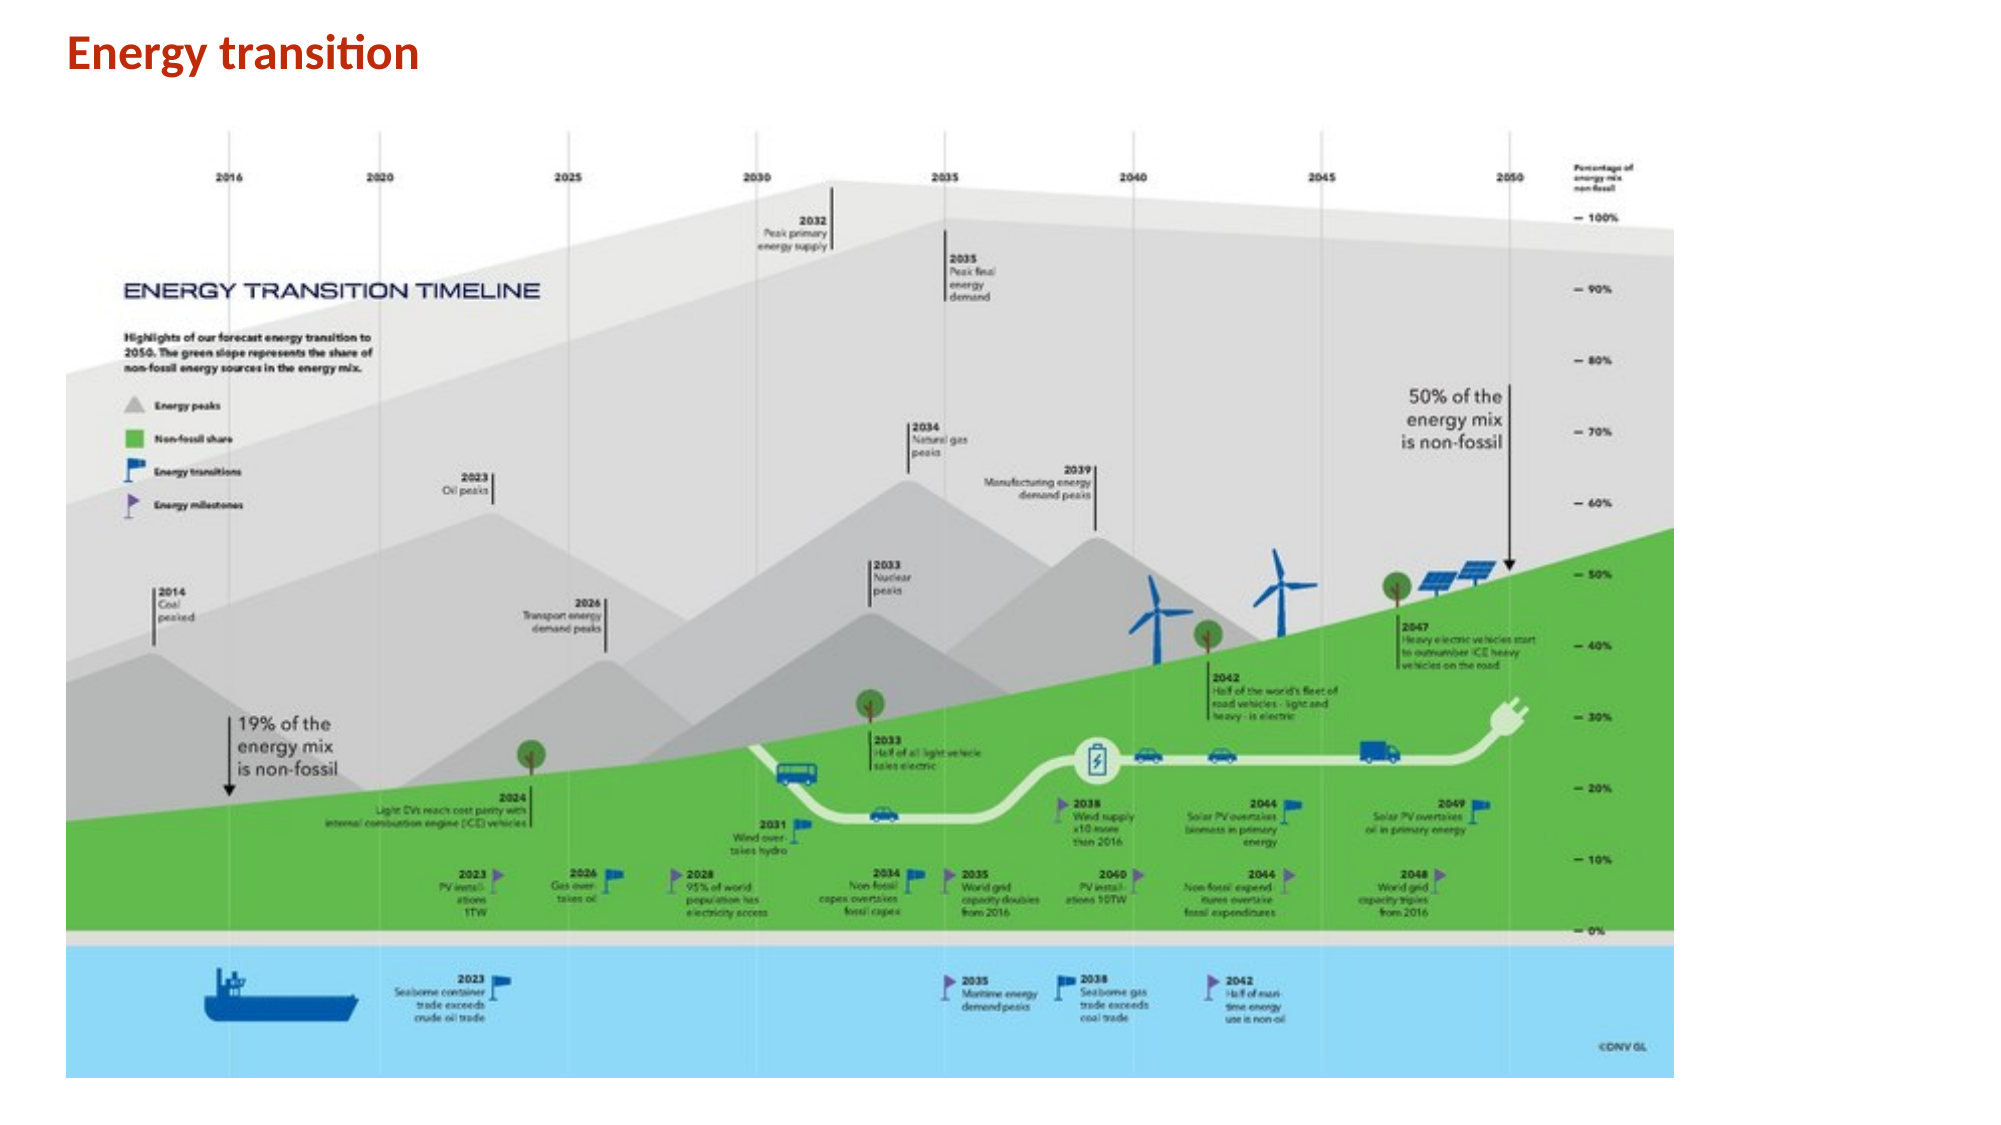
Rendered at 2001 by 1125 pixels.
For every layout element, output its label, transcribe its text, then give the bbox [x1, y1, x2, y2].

list Energy transition [52, 26, 1895, 680]
picture [66, 125, 1674, 1078]
